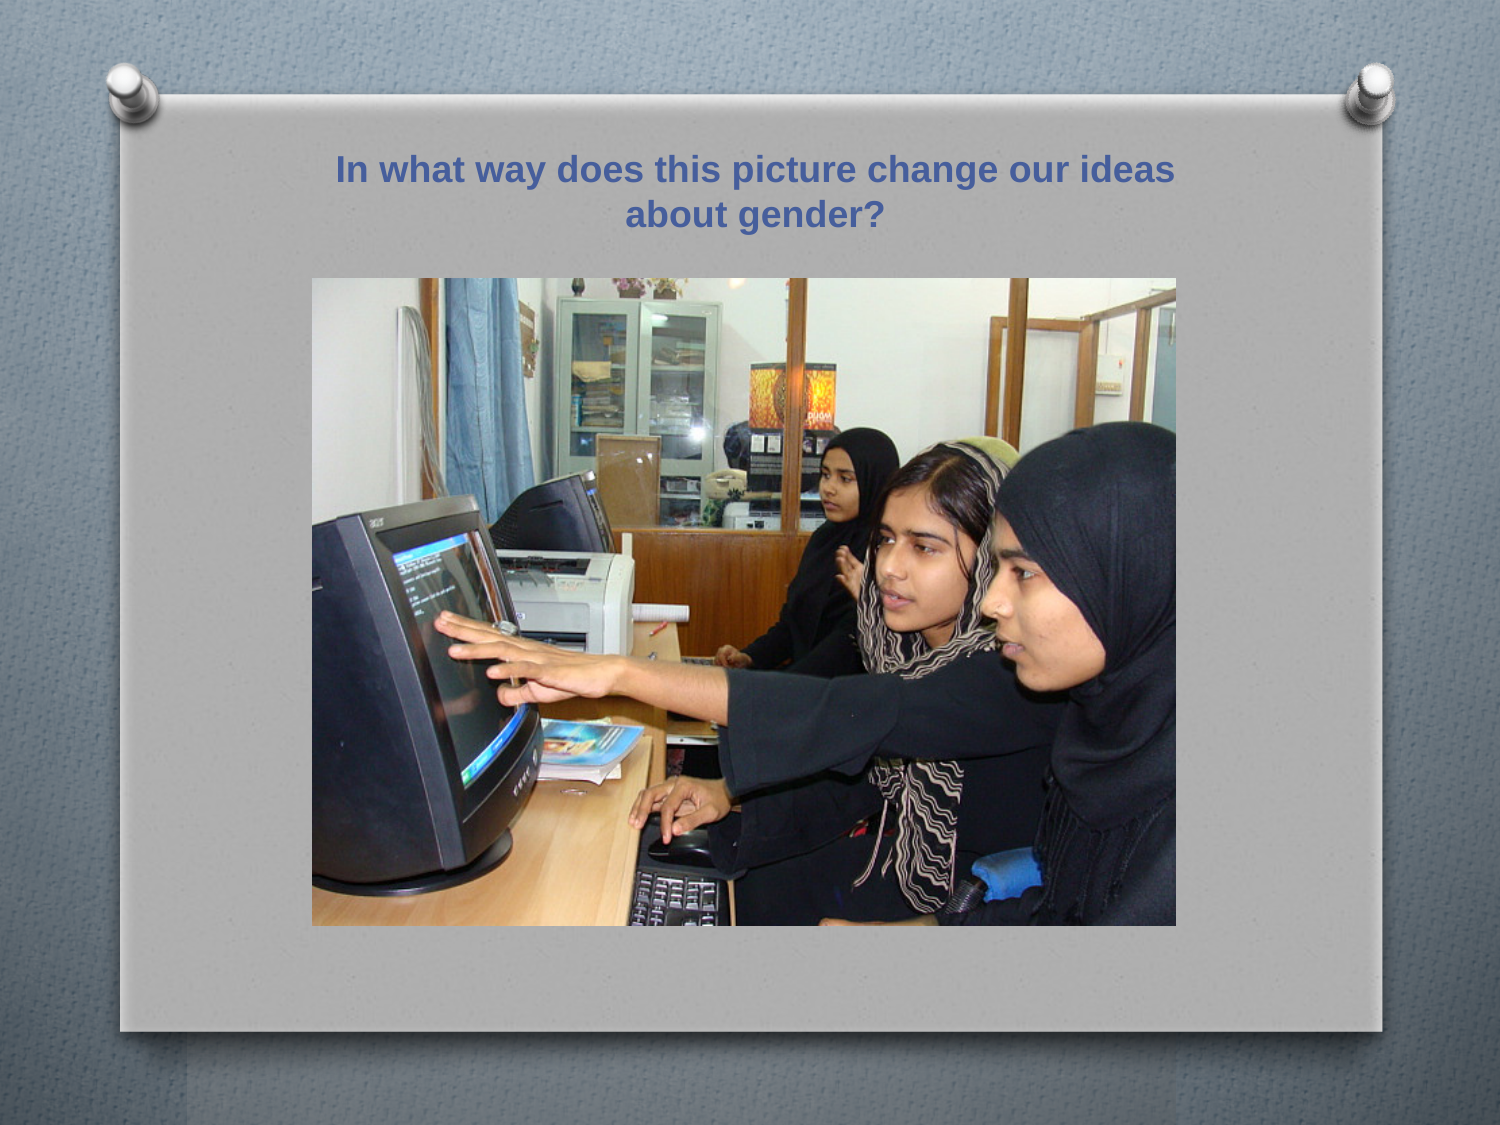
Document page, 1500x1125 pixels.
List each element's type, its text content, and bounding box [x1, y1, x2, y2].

picture [1317, 35, 1439, 156]
picture [75, 31, 197, 152]
picture [312, 278, 1176, 926]
text_box In what way does this picture change our ideas about gender? [301, 137, 1211, 287]
